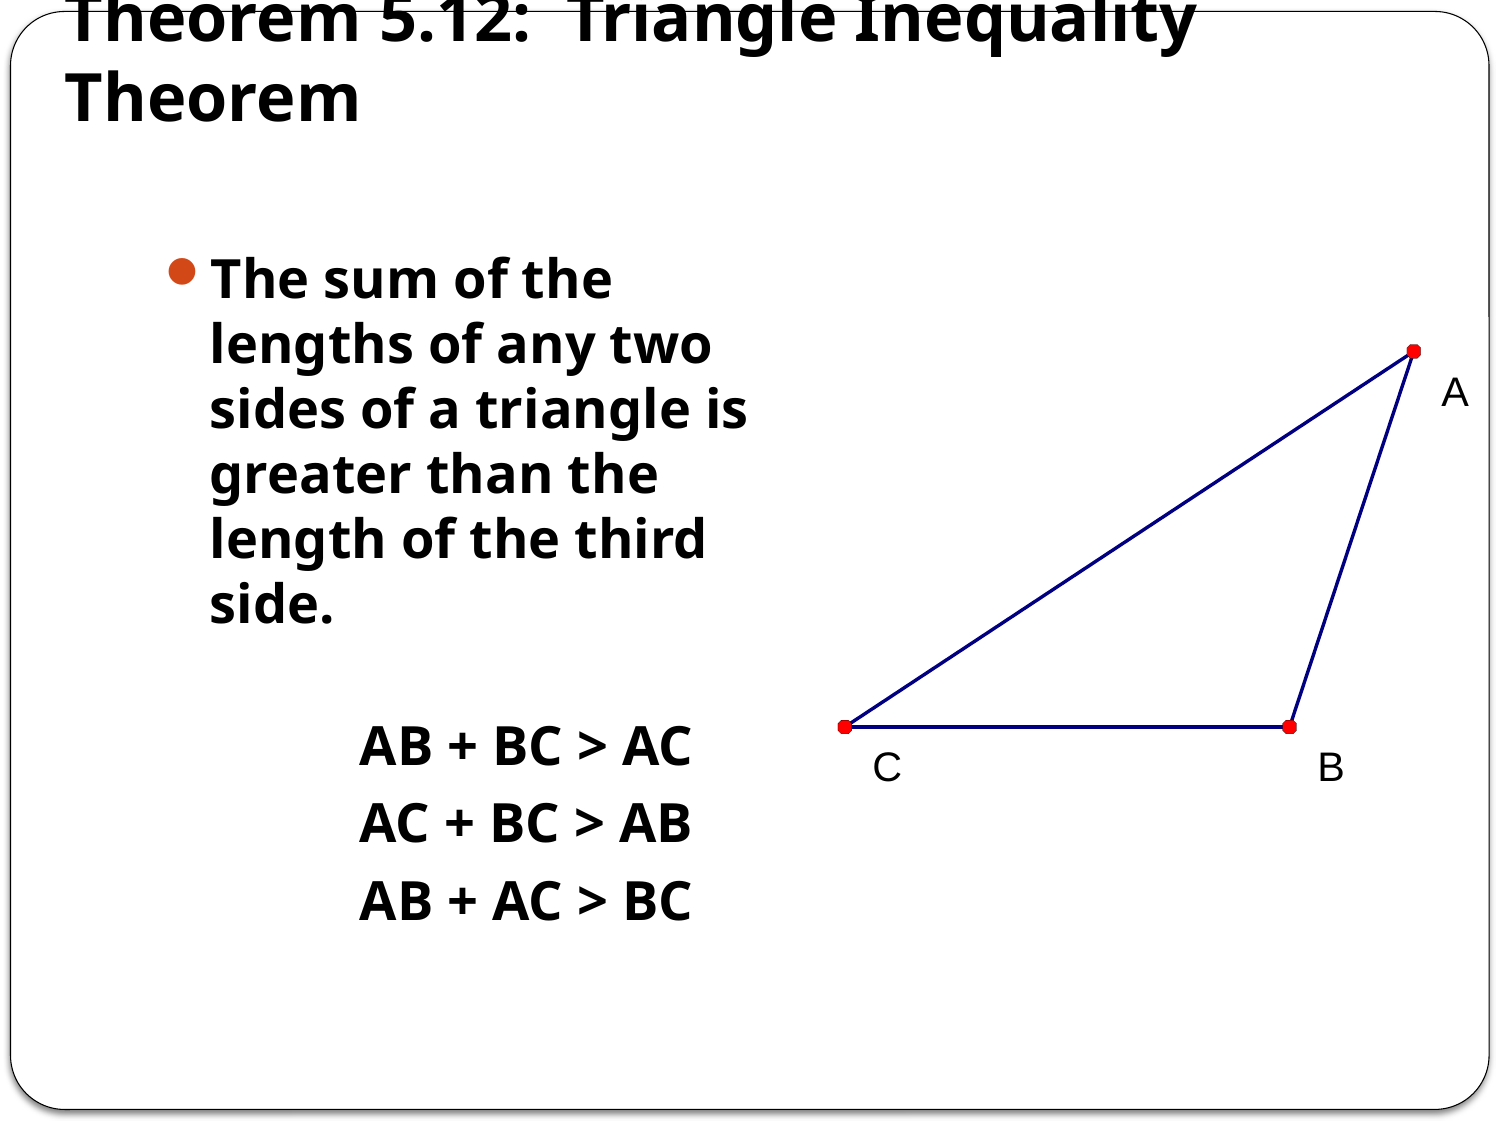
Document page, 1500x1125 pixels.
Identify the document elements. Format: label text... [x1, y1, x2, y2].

title Theorem 5.12: Triangle Inequality Theorem [50, 45, 1463, 150]
list The sum of the lengths of any two sides of a triangle is greater than the length of the third side. AB + BC > AC AC + BC > AB AB + AC > BC [150, 237, 765, 988]
picture [799, 306, 1500, 831]
